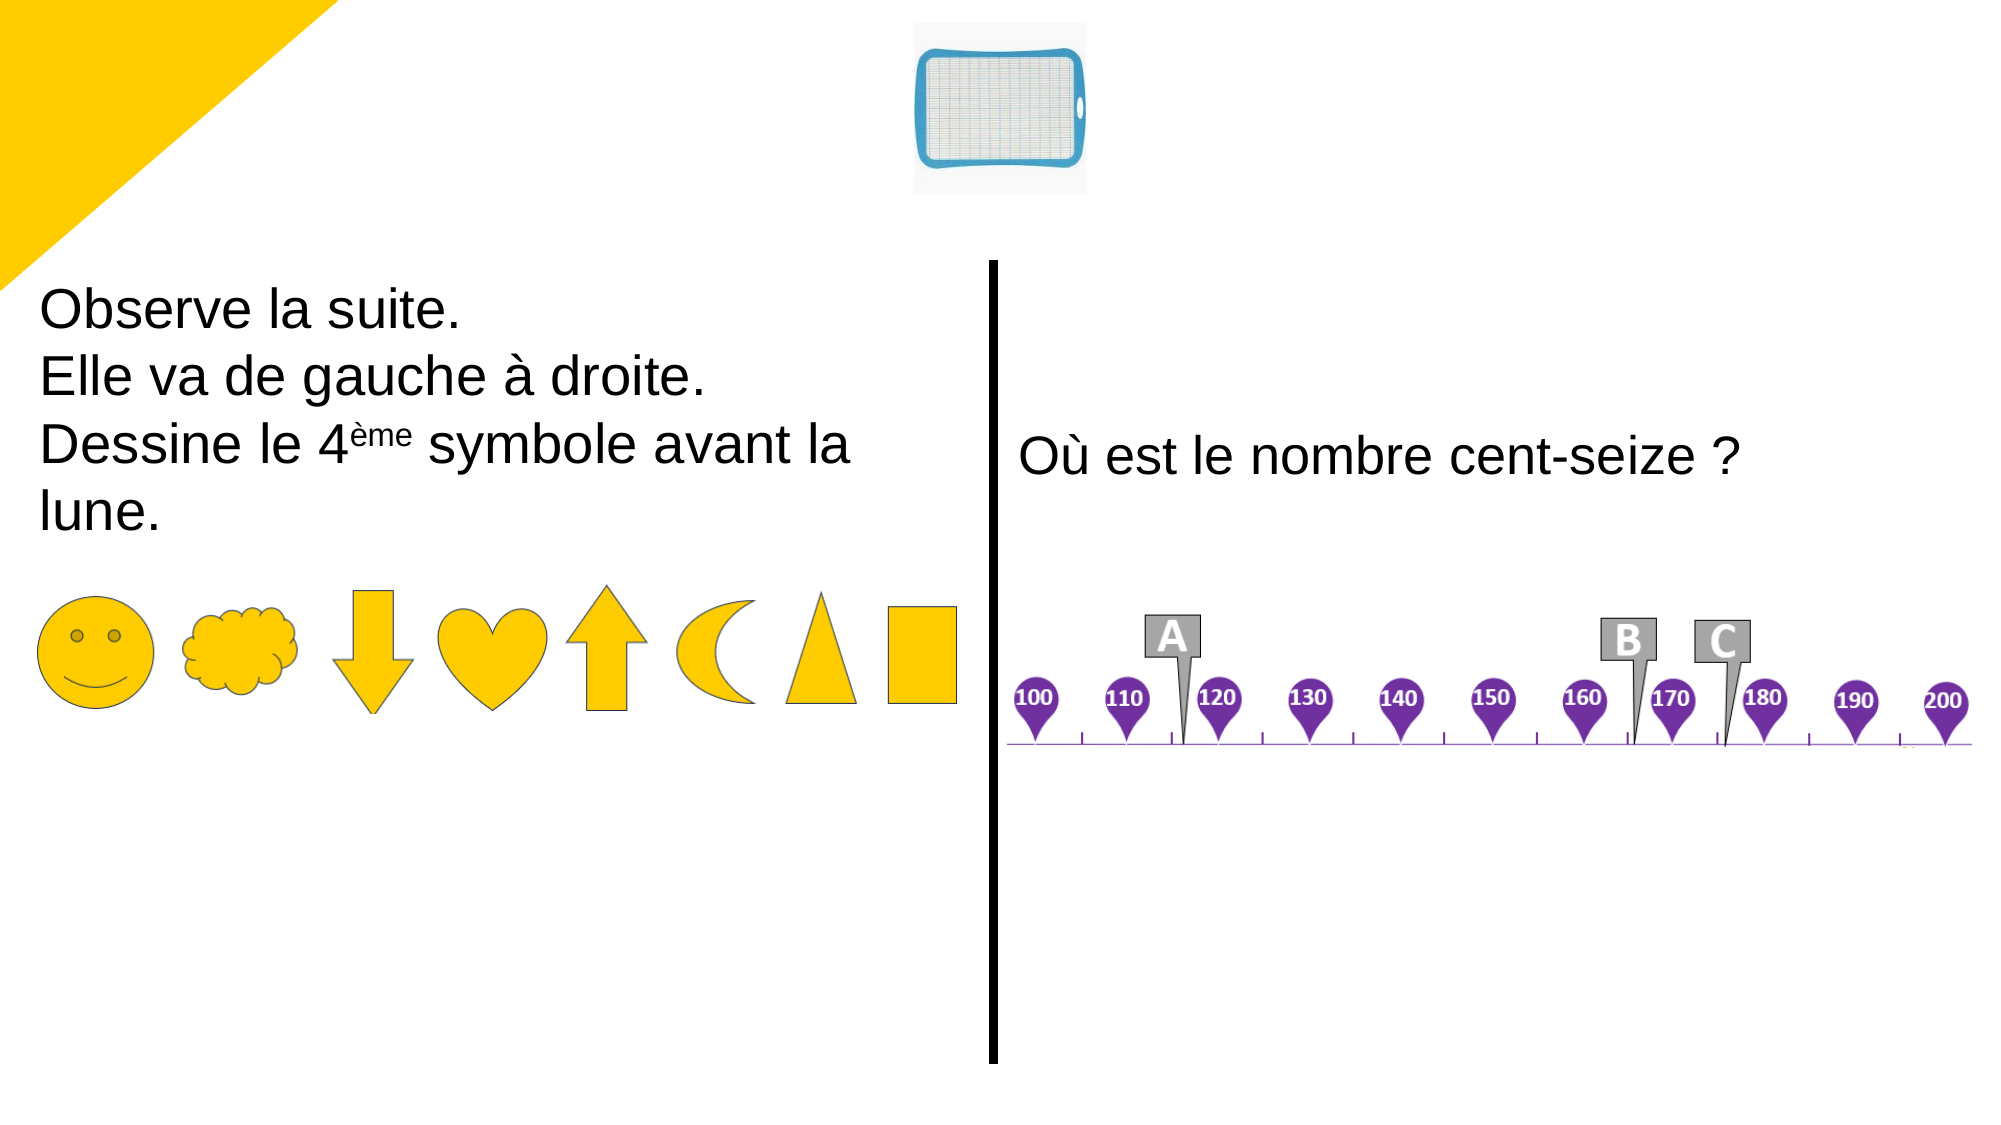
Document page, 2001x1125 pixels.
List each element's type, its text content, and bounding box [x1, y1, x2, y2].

text_box Observe la suite. Elle va de gauche à droite. Dessine le 4ème symbole avant la lune. [25, 264, 993, 550]
text_box Où est le nombre cent-seize ? [1003, 413, 1773, 573]
picture [33, 577, 963, 715]
picture [914, 23, 1086, 194]
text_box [0, 0, 337, 290]
picture [1007, 602, 1972, 748]
